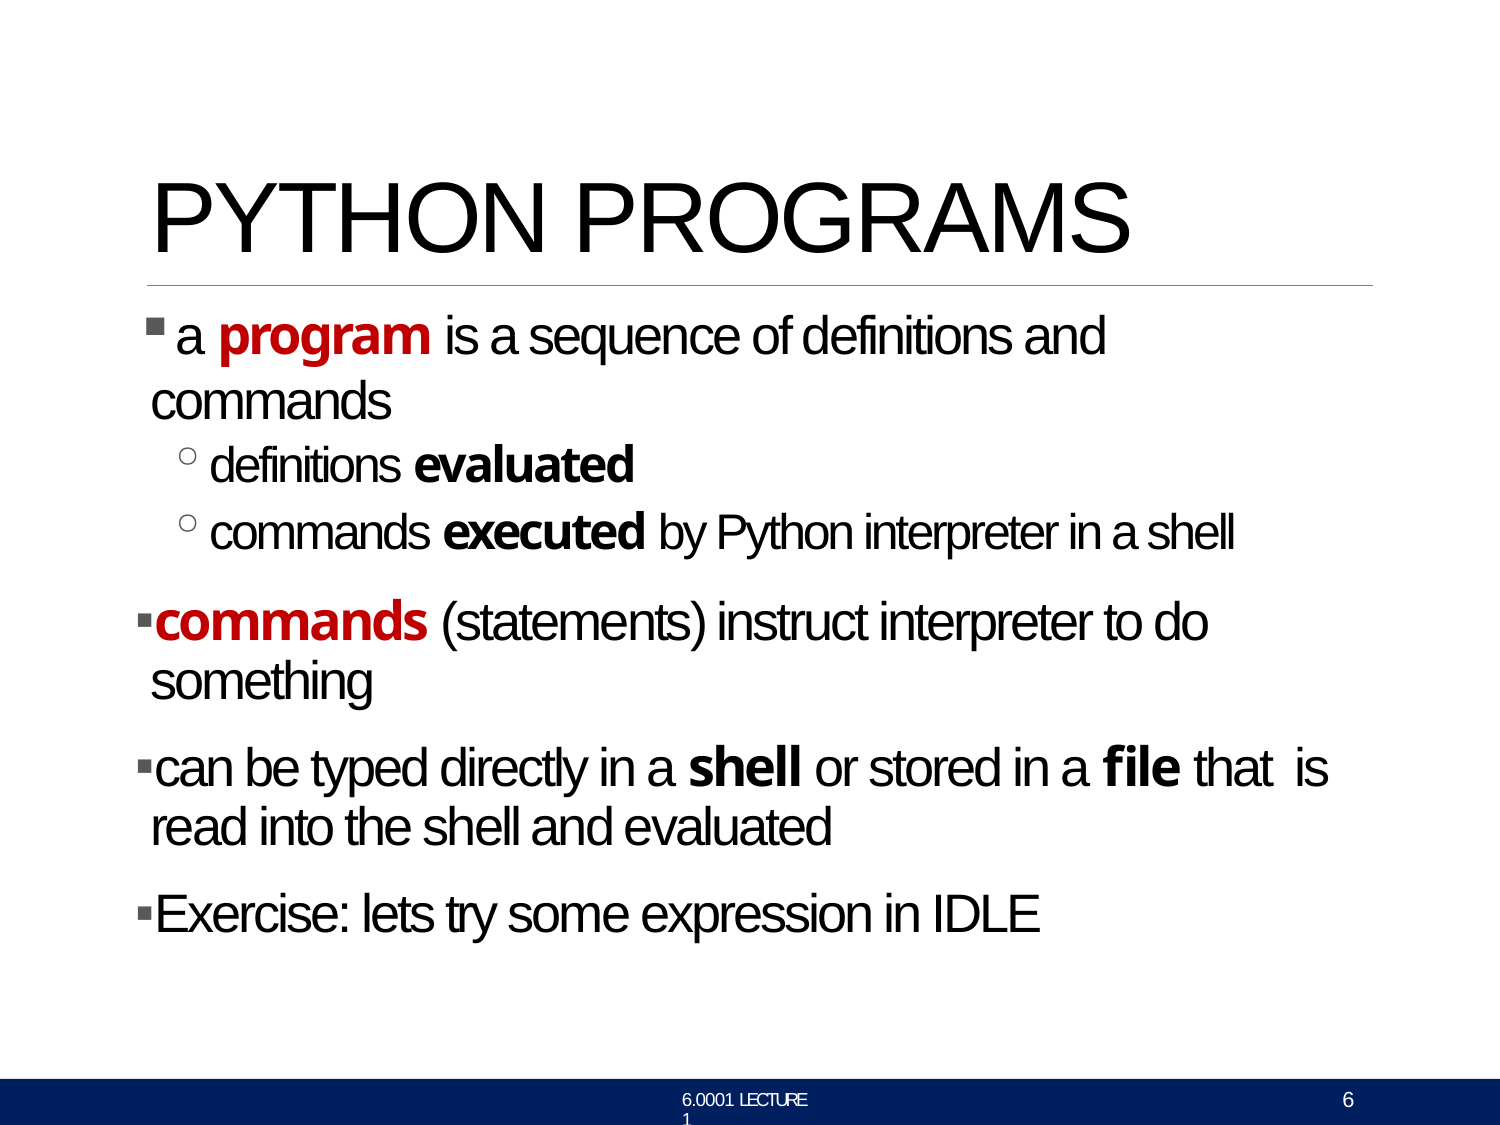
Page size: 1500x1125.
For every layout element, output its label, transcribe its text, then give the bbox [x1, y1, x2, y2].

slide_number 6 [1338, 1088, 1369, 1125]
title PYTHON PROGRAMS [147, 149, 1163, 298]
footer 6.0001 LECTURE 1 [679, 1090, 821, 1125]
text_box a program is a sequence of definitions and commands definitions evaluated commands executed by Python interpreter in a shell commands (statements) instruct interpreter to do something can be typed directly in a shell or stored in a file that is read into the shell and evaluated Exercise: lets try some expression in IDLE [132, 298, 1362, 944]
